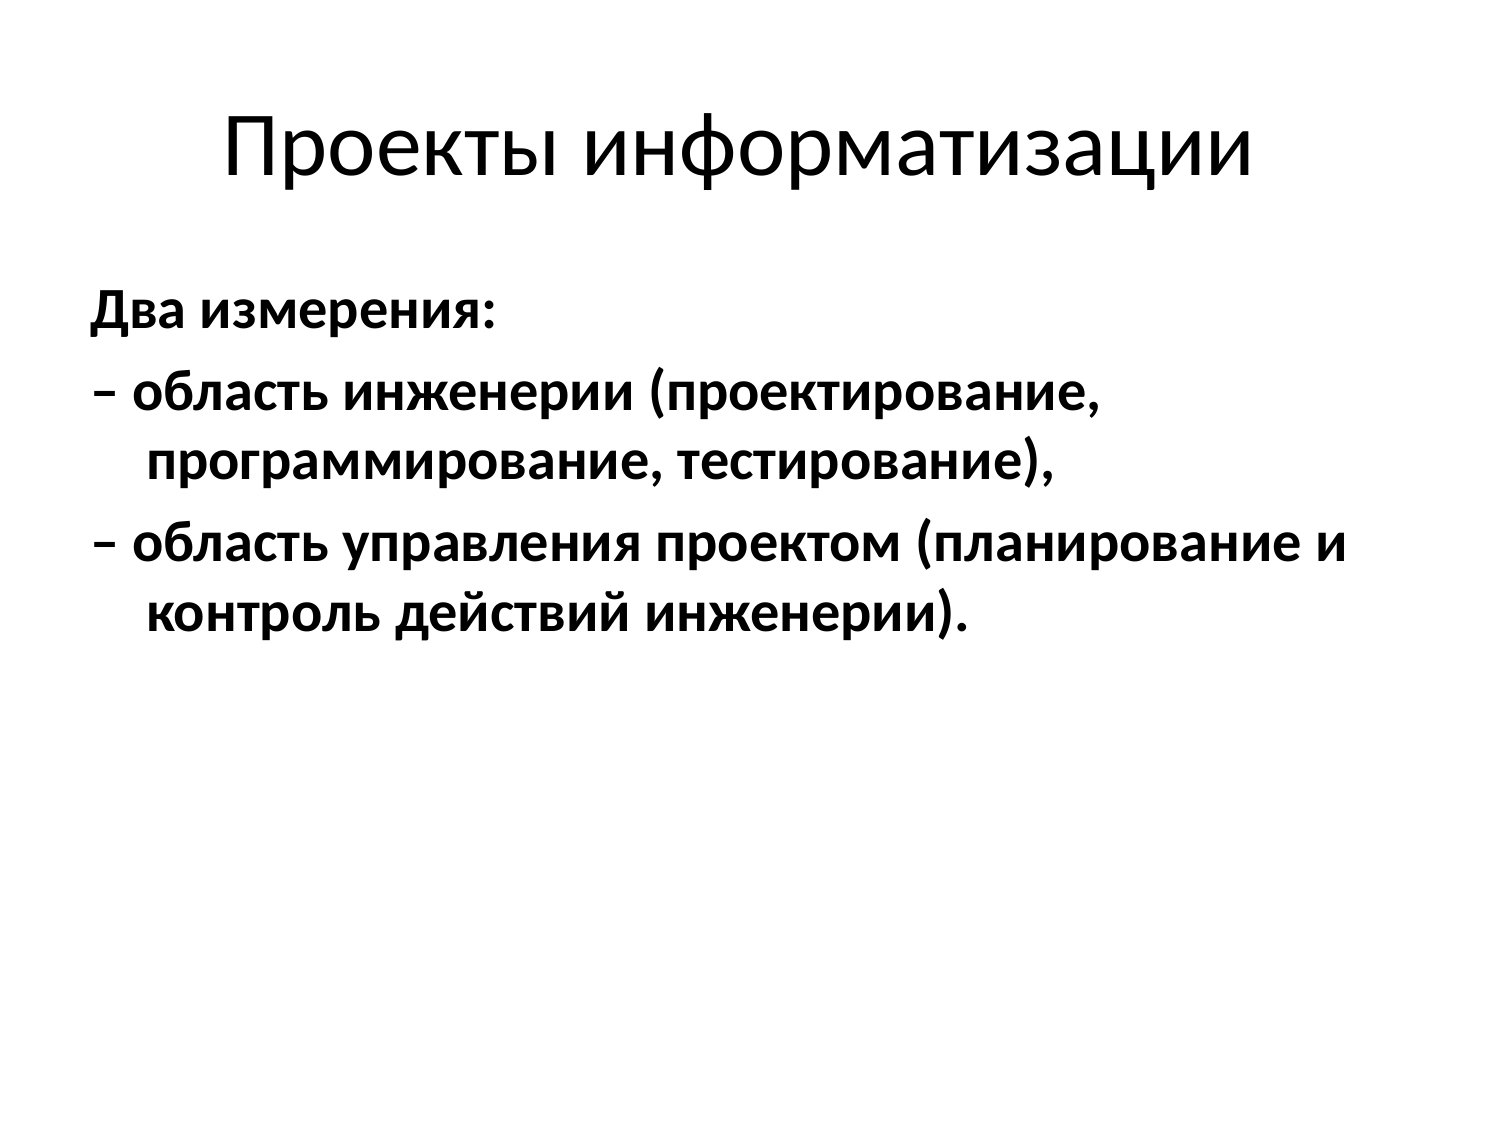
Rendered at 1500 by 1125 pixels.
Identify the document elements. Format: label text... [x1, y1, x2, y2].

list Два измерения: – область инженерии (проектирование, программирование, тестирование), – область управления проектом (планирование и контроль действий инженерии). [75, 262, 1425, 680]
title Проекты информатизации [75, 45, 1425, 233]
